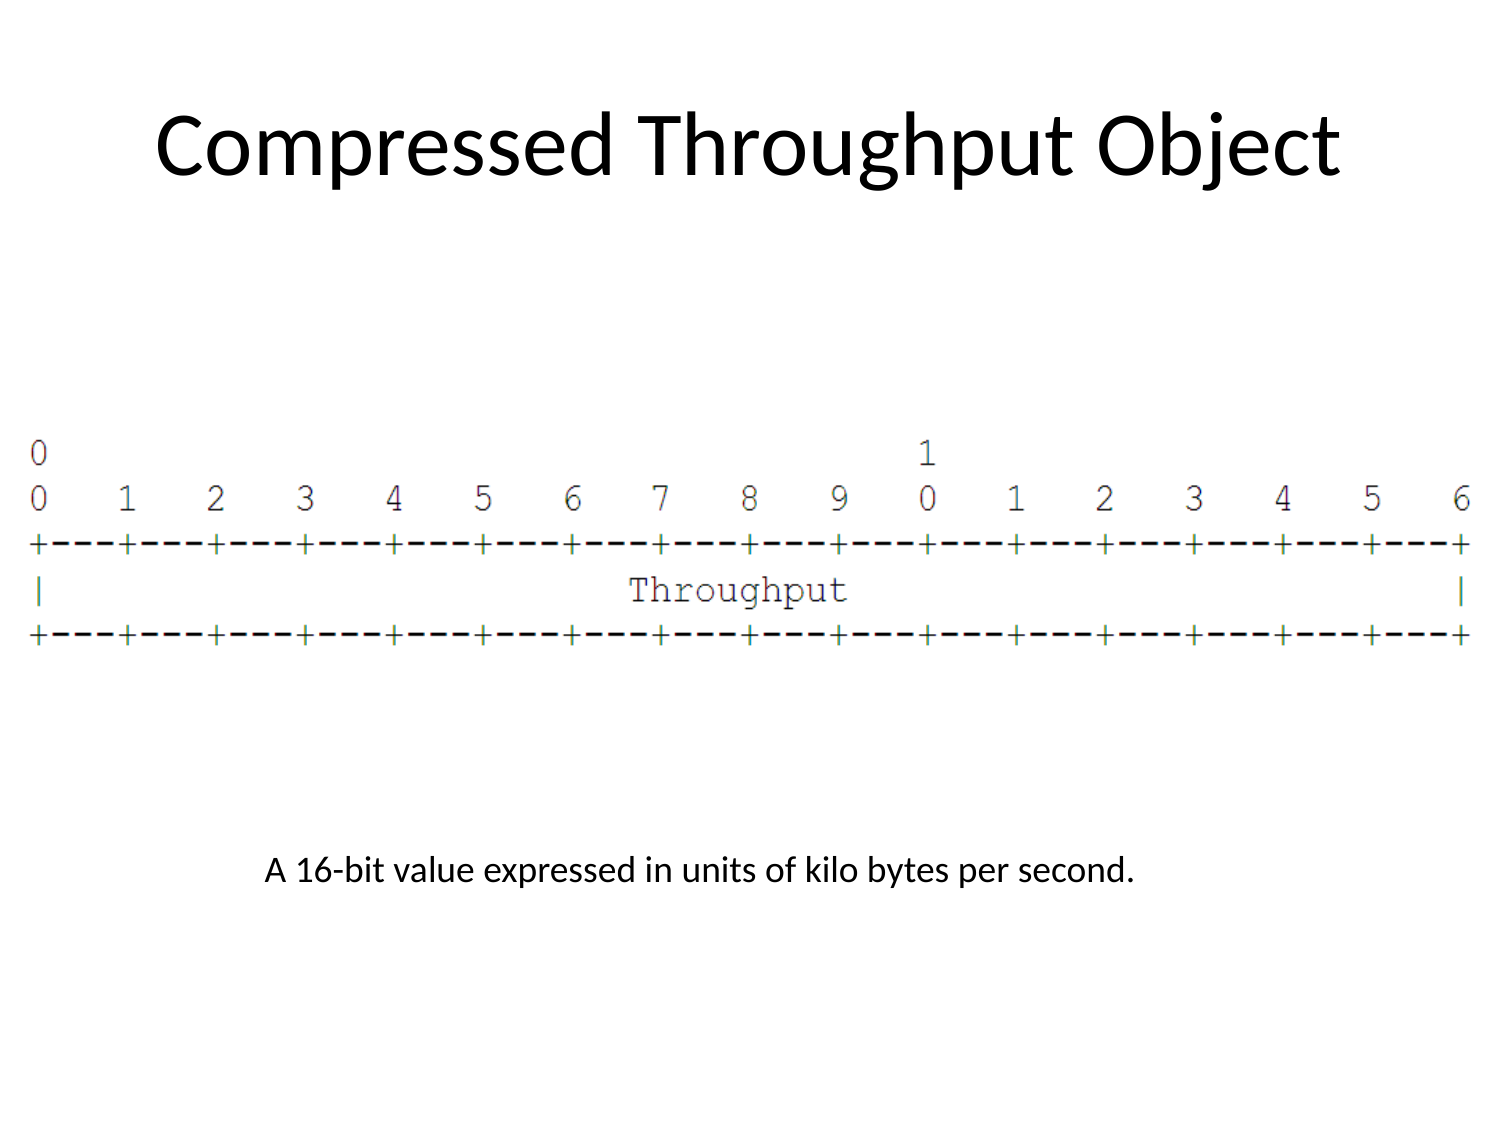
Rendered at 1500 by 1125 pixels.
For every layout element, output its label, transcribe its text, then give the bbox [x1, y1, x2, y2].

text_box A 16-bit value expressed in units of kilo bytes per second. [249, 837, 1213, 898]
title Compressed Throughput Object [75, 45, 1425, 233]
picture [0, 423, 1500, 702]
